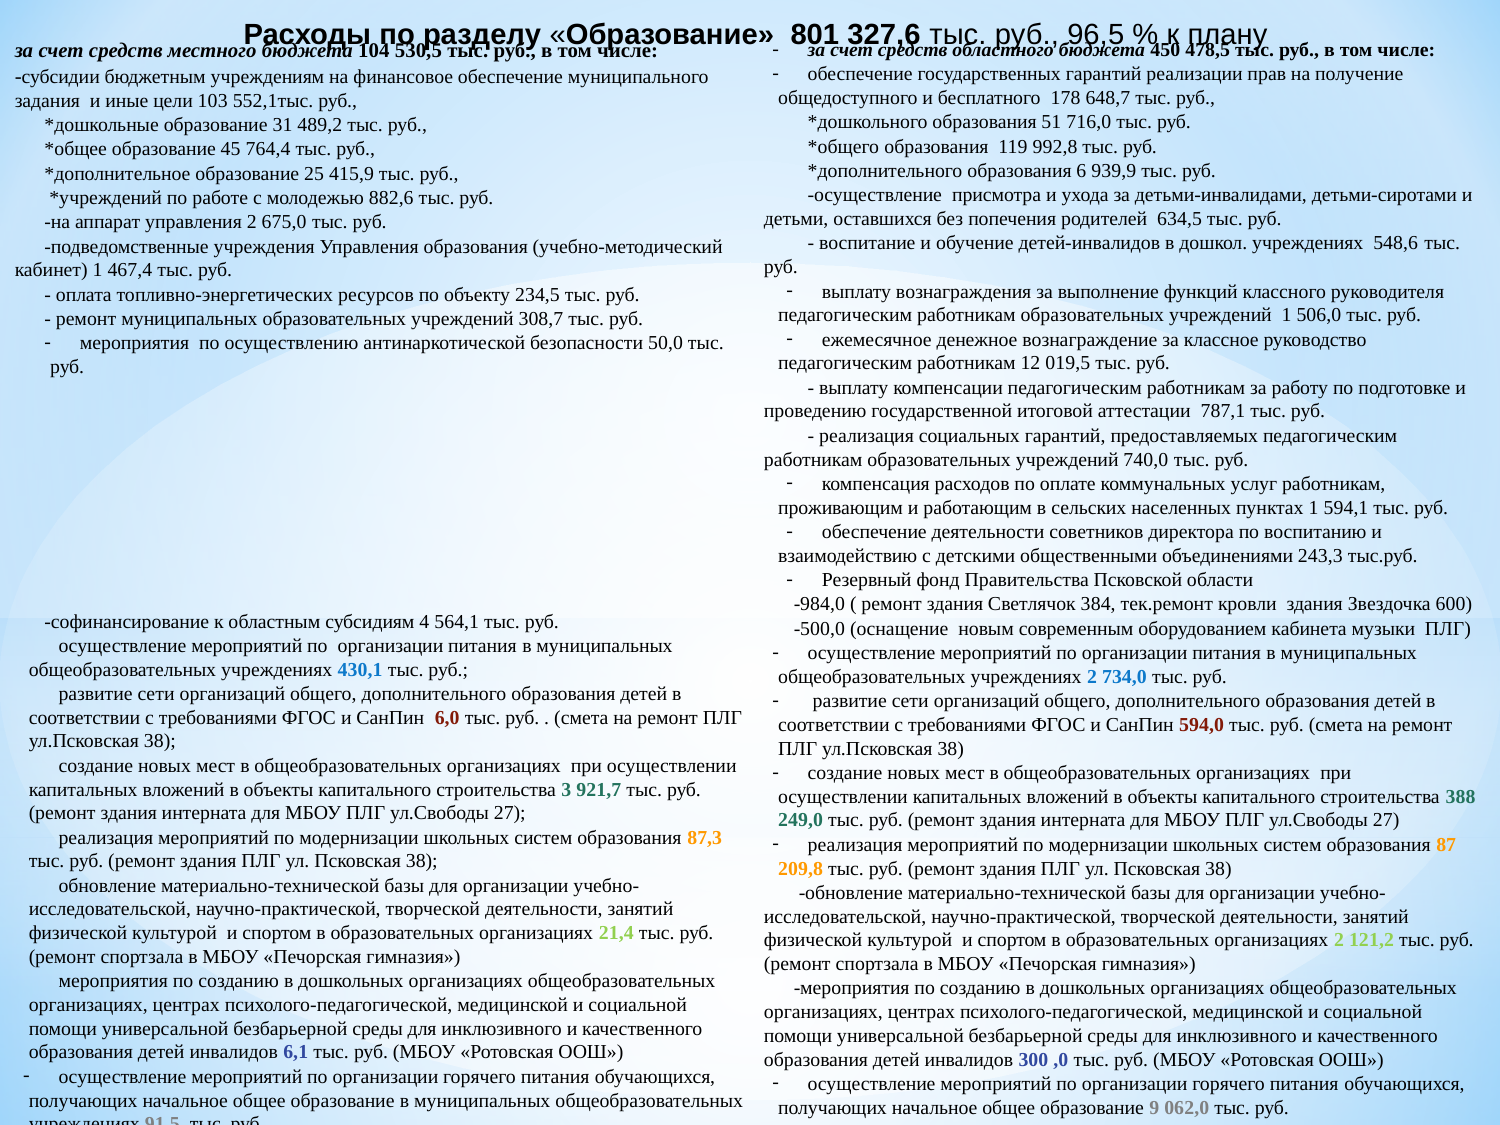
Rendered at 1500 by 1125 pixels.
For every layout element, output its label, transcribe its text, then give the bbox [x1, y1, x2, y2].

text_box за счет средств местного бюджета 104 530,5 тыс. руб., в том числе: -субсидии бюджетным учреждениям на финансовое обеспечение муниципального задания и иные цели 103 552,1тыс. руб., *дошкольные образование 31 489,2 тыс. руб., *общее образование 45 764,4 тыс. руб., *дополнительное образование 25 415,9 тыс. руб., *учреждений по работе с молодежью 882,6 тыс. руб. -на аппарат управления 2 675,0 тыс. руб. -подведомственные учреждения Управления образования (учебно-методический кабинет) 1 467,4 тыс. руб. - оплата топливно-энергетических ресурсов по объекту 234,5 тыс. руб. - ремонт муниципальных образовательных учреждений 308,7 тыс. руб. мероприятия по осуществлению антинаркотической безопасности 50,0 тыс. руб. -софинансирование к областным субсидиям 4 564,1 тыс. руб. осуществление мероприятий по организации питания в муниципальных общеобразовательных учреждениях 430,1 тыс. руб.; развитие сети организаций общего, дополнительного образования детей в соответствии с требованиями ФГОС и СанПин 6,0 тыс. руб. . (смета на ремонт ПЛГ ул.Псковская 38); создание новых мест в общеобразовательных организациях при осуществлении капитальных вложений в объекты капитального строительства 3 921,7 тыс. руб. (ремонт здания интерната для МБОУ ПЛГ ул.Свободы 27); реализация мероприятий по модернизации школьных систем образования 87,3 тыс. руб. (ремонт здания ПЛГ ул. Псковская 38); обновление материально-технической базы для организации учебно-исследовательской, научно-практической, творческой деятельности, занятий физической культурой и спортом в образовательных организациях 21,4 тыс. руб. (ремонт спортзала в МБОУ «Печорская гимназия») мероприятия по созданию в дошкольных организациях общеобразовательных организациях, центрах психолого-педагогической, медицинской и социальной помощи универсальной безбарьерной среды для инклюзивного и качественного образования детей инвалидов 6,1 тыс. руб. (МБОУ «Ротовская ООШ») осуществление мероприятий по организации горячего питания обучающихся, получающих начальное общее образование в муниципальных общеобразовательных учреждениях 91,5 тыс. руб. за счет средств областного бюджета 450 478,5 тыс. руб., в том числе: обеспечение государственных гарантий реализации прав на получение общедоступного и бесплатного 178 648,7 тыс. руб., *дошкольного образования 51 716,0 тыс. руб. *общего образования 119 992,8 тыс. руб. *дополнительного образования 6 939,9 тыс. руб. -осуществление присмотра и ухода за детьми-инвалидами, детьми-сиротами и детьми, оставшихся без попечения родителей 634,5 тыс. руб. - воспитание и обучение детей-инвалидов в дошкол. учреждениях 548,6 тыс. руб. выплату вознаграждения за выполнение функций классного руководителя педагогическим работникам образовательных учреждений 1 506,0 тыс. руб. ежемесячное денежное вознаграждение за классное руководство педагогическим работникам 12 019,5 тыс. руб. - выплату компенсации педагогическим работникам за работу по подготовке и проведению государственной итоговой аттестации 787,1 тыс. руб. - реализация социальных гарантий, предоставляемых педагогическим работникам образовательных учреждений 740,0 тыс. руб. компенсация расходов по оплате коммунальных услуг работникам, проживающим и работающим в сельских населенных пунктах 1 594,1 тыс. руб. обеспечение деятельности советников директора по воспитанию и взаимодействию с детскими общественными объединениями 243,3 тыс.руб. Резервный фонд Правительства Псковской области -984,0 ( ремонт здания Светлячок 384, тек.ремонт кровли здания Звездочка 600) -500,0 (оснащение новым современным оборудованием кабинета музыки ПЛГ) осуществление мероприятий по организации питания в муниципальных общеобразовательных учреждениях 2 734,0 тыс. руб. развитие сети организаций общего, дополнительного образования детей в соответствии с требованиями ФГОС и СанПин 594,0 тыс. руб. (смета на ремонт ПЛГ ул.Псковская 38) создание новых мест в общеобразовательных организациях при осуществлении капитальных вложений в объекты капитального строительства 388 249,0 тыс. руб. (ремонт здания интерната для МБОУ ПЛГ ул.Свободы 27) реализация мероприятий по модернизации школьных систем образования 87 209,8 тыс. руб. (ремонт здания ПЛГ ул. Псковская 38) -обновление материально-технической базы для организации учебно-исследовательской, научно-практической, творческой деятельности, занятий физической культурой и спортом в образовательных организациях 2 121,2 тыс. руб. (ремонт спортзала в МБОУ «Печорская гимназия») -мероприятия по созданию в дошкольных организациях общеобразовательных организациях, центрах психолого-педагогической, медицинской и социальной помощи универсальной безбарьерной среды для инклюзивного и качественного образования детей инвалидов 300 ,0 тыс. руб. (МБОУ «Ротовская ООШ») осуществление мероприятий по организации горячего питания обучающихся, получающих начальное общее образование 9 062,0 тыс. руб. [0, 0, 1500, 1125]
